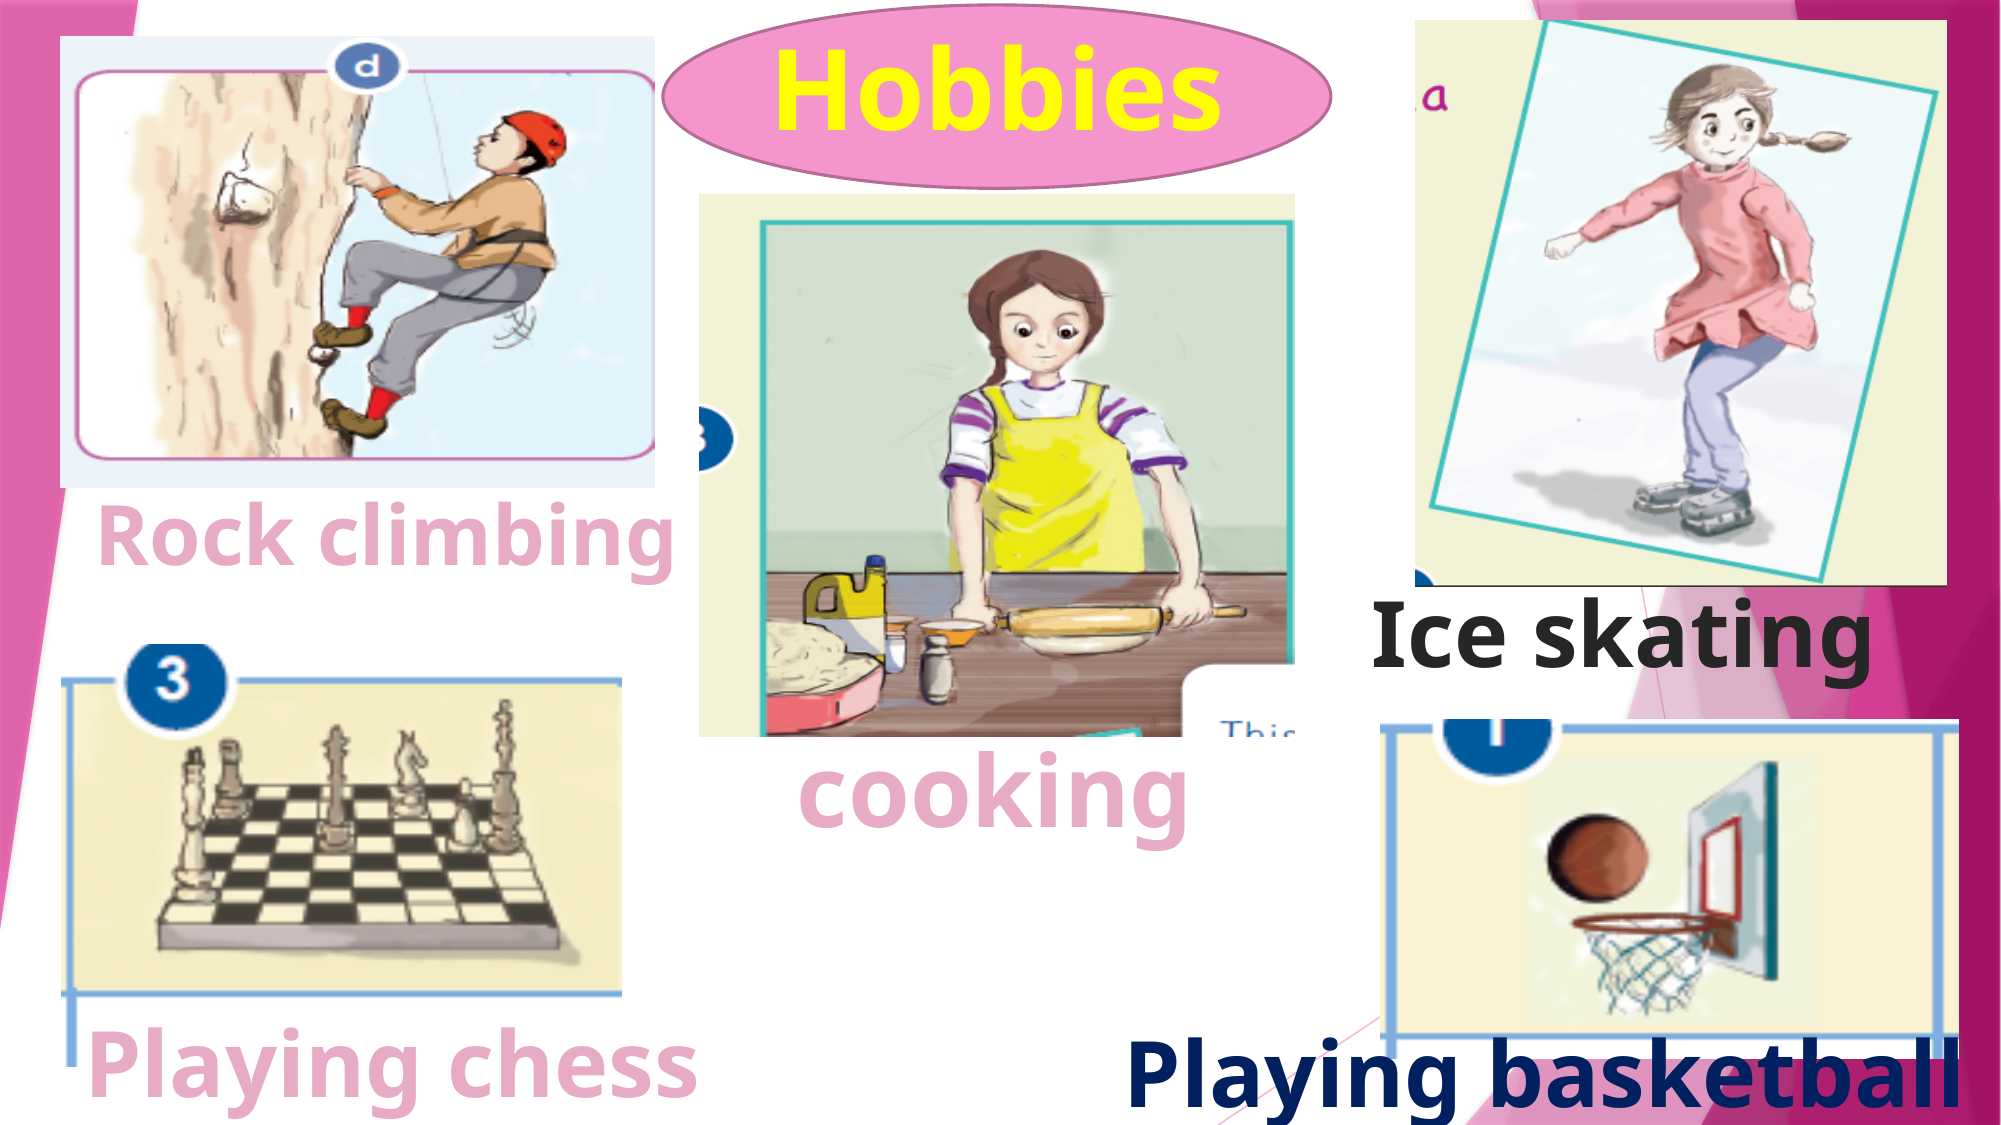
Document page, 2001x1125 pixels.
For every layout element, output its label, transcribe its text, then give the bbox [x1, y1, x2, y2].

picture [60, 36, 655, 488]
text_box [661, 32, 1333, 190]
picture [1379, 718, 1960, 1060]
text_box Playing basketball [1108, 1008, 1982, 1125]
picture [698, 193, 1296, 737]
text_box Ice skating [1356, 568, 1892, 693]
picture [61, 643, 623, 1067]
picture [1414, 20, 1947, 588]
text_box Playing chess [69, 998, 716, 1124]
text_box Hobbies [754, 10, 1240, 161]
text_box cooking [778, 744, 1212, 855]
text_box Rock climbing [79, 474, 693, 590]
text_box [871, 3, 1122, 10]
